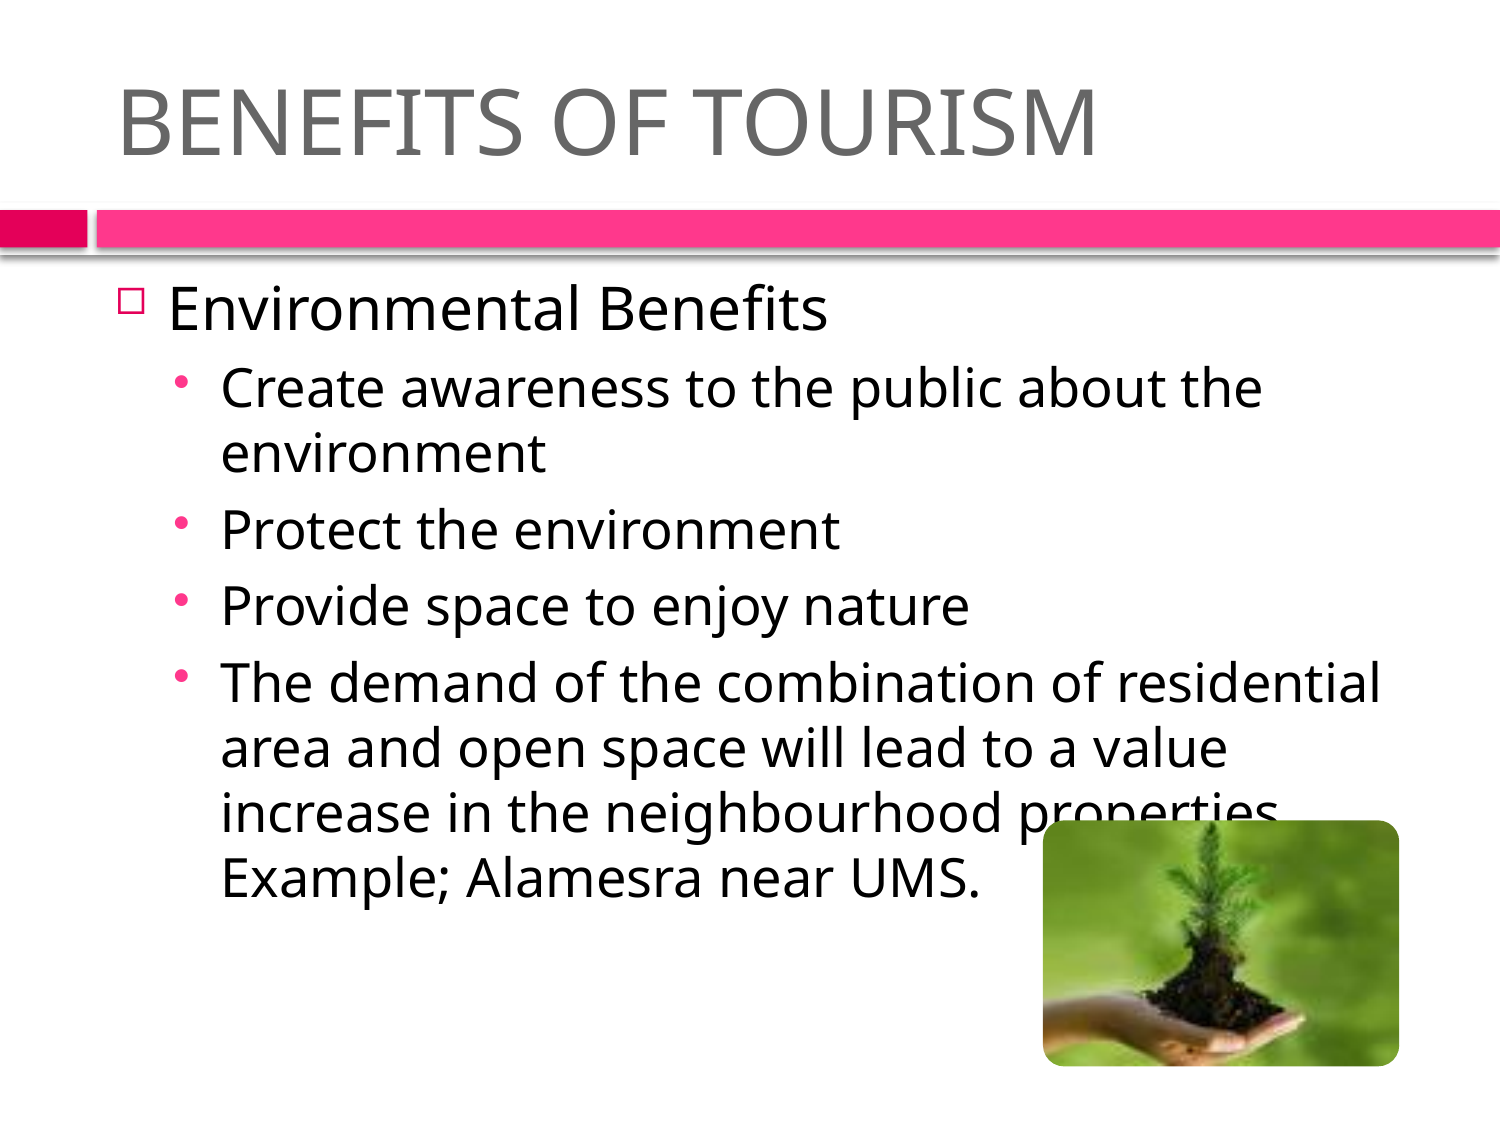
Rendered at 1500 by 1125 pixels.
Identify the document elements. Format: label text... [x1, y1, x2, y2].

list Environmental Benefits Create awareness to the public about the environment Protect the environment Provide space to enjoy nature The demand of the combination of residential area and open space will lead to a value increase in the neighbourhood properties. Example; Alamesra near UMS. [100, 262, 1438, 1000]
picture [1042, 820, 1400, 1067]
title BENEFITS OF TOURISM [100, 37, 1438, 200]
